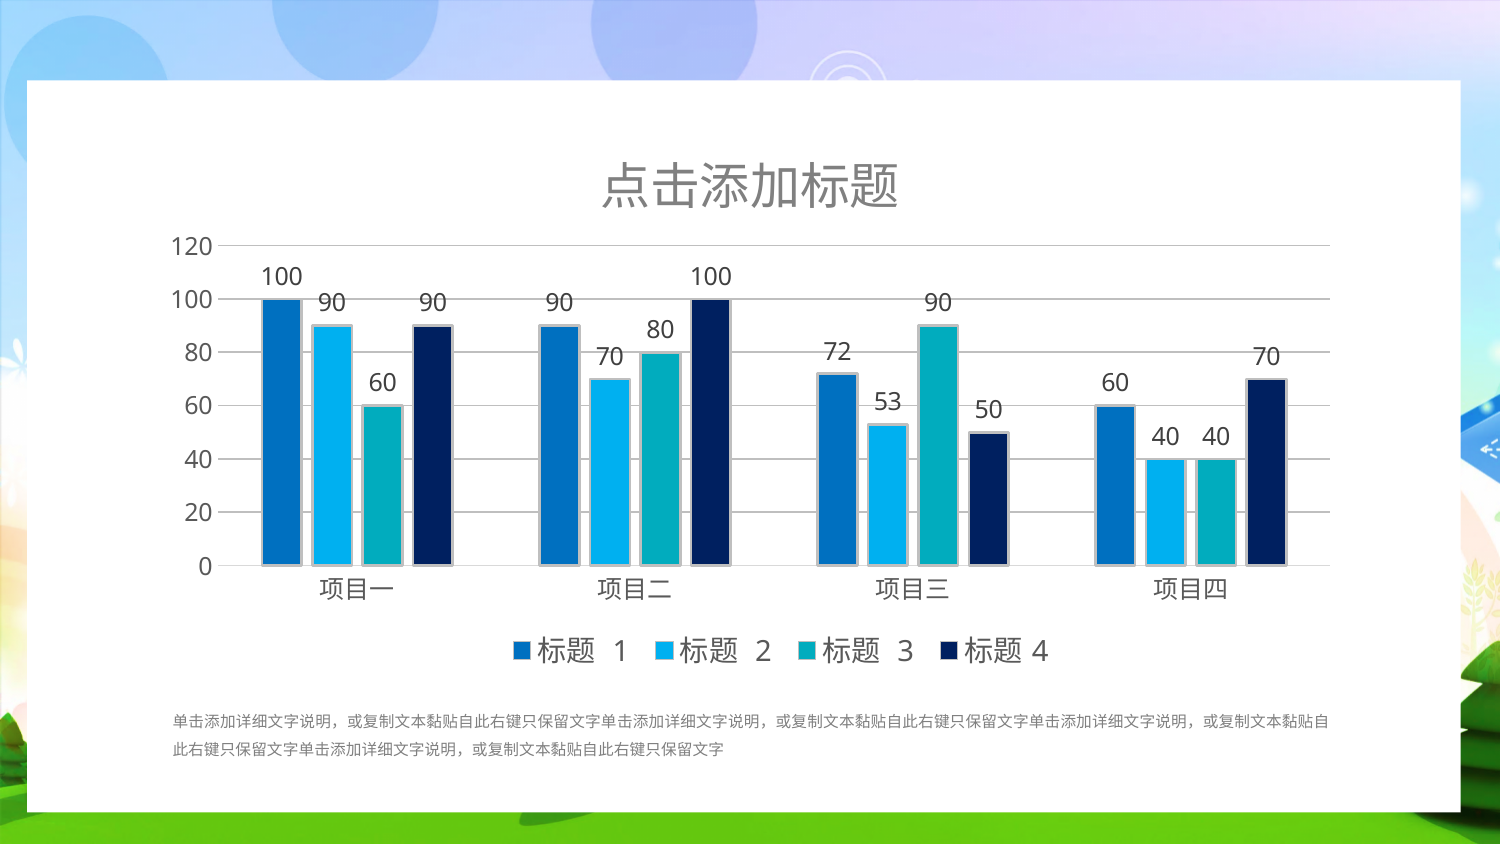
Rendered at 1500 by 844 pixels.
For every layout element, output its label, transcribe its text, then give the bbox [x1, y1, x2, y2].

text_box 单击添加详细文字说明，或复制文本黏贴自此右键只保留文字单击添加详细文字说明，或复制文本黏贴自此右键只保留文字单击添加详细文字说明，或复制文本黏贴自此右键只保留文字单击添加详细文字说明，或复制文本黏贴自此右键只保留文字 [157, 694, 1344, 766]
text_box 点击添加标题 [572, 147, 928, 217]
picture [0, 0, 1500, 844]
chart [145, 218, 1355, 679]
